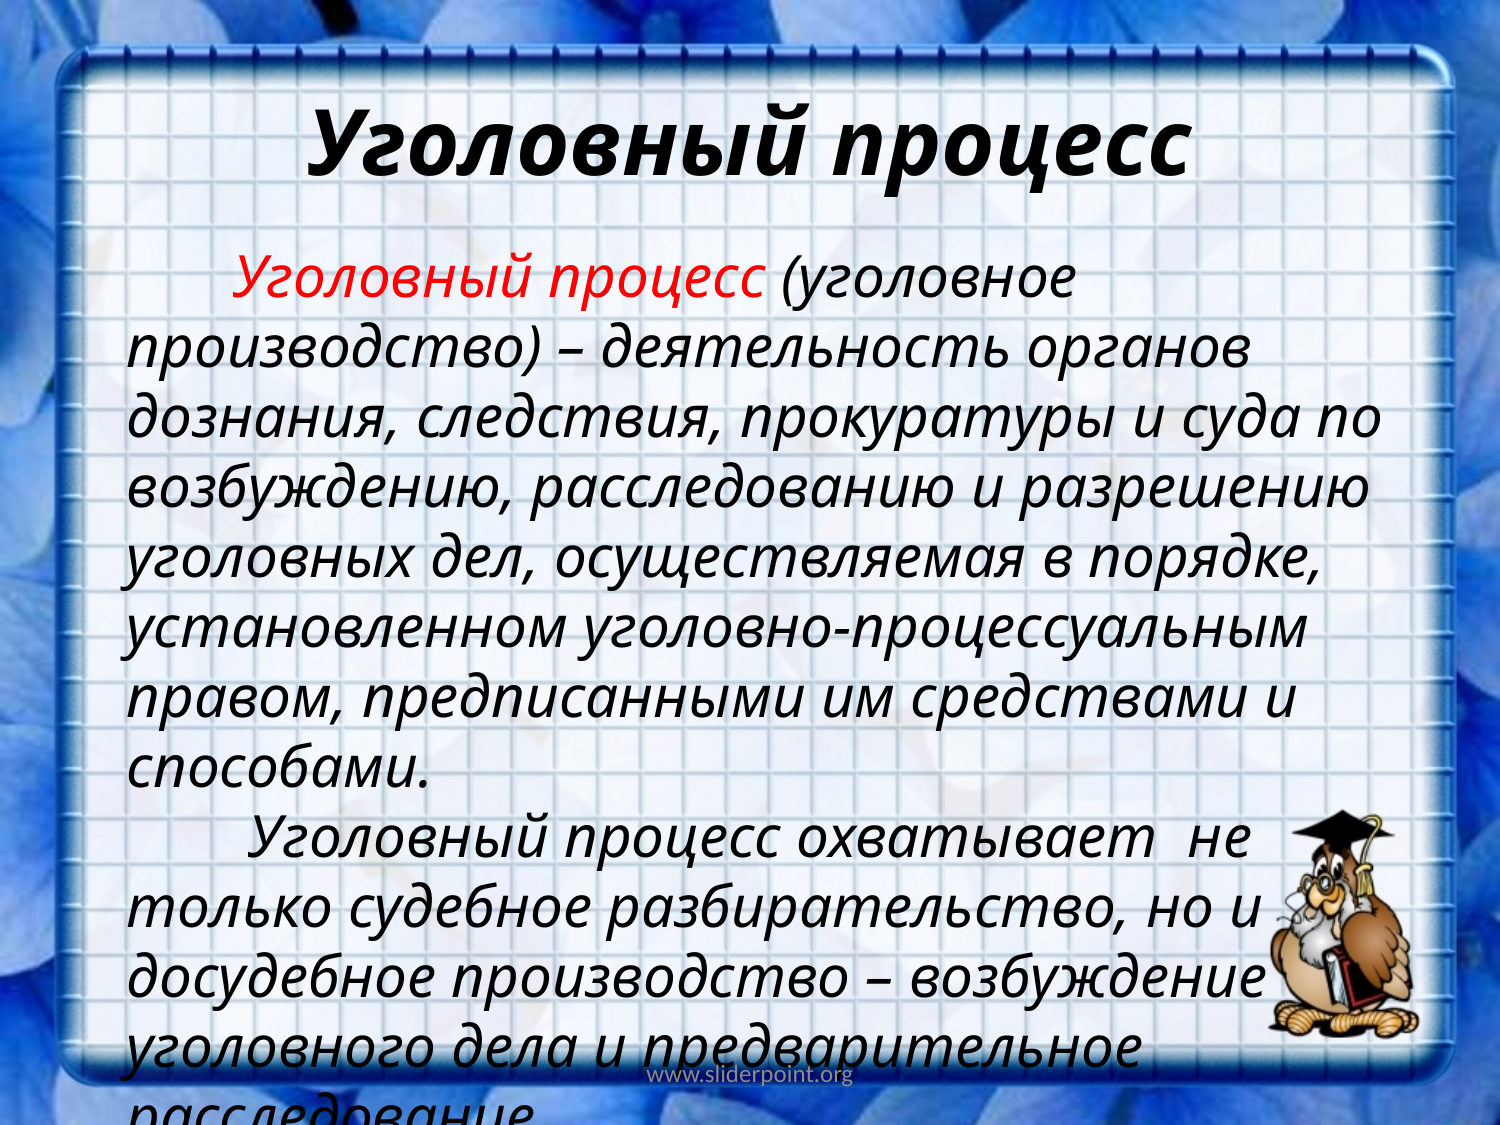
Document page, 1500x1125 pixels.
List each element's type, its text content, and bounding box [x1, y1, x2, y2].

picture [0, 0, 1500, 1125]
title Уголовный процесс [75, 45, 1425, 233]
footer www.sliderpoint.org [512, 1042, 988, 1103]
text_box Уголовный процесс (уголовное производство) – деятельность органов дознания, следствия, прокуратуры и суда по возбуждению, расследованию и разрешению уголовных дел, осуществляемая в порядке, установленном уголовно-процессуальным правом, предписанными им средствами и способами. Уголовный процесс охватывает не только судебное разбирательство, но и досудебное производство – возбуждение уголовного дела и предварительное расследование. [112, 231, 1400, 1125]
